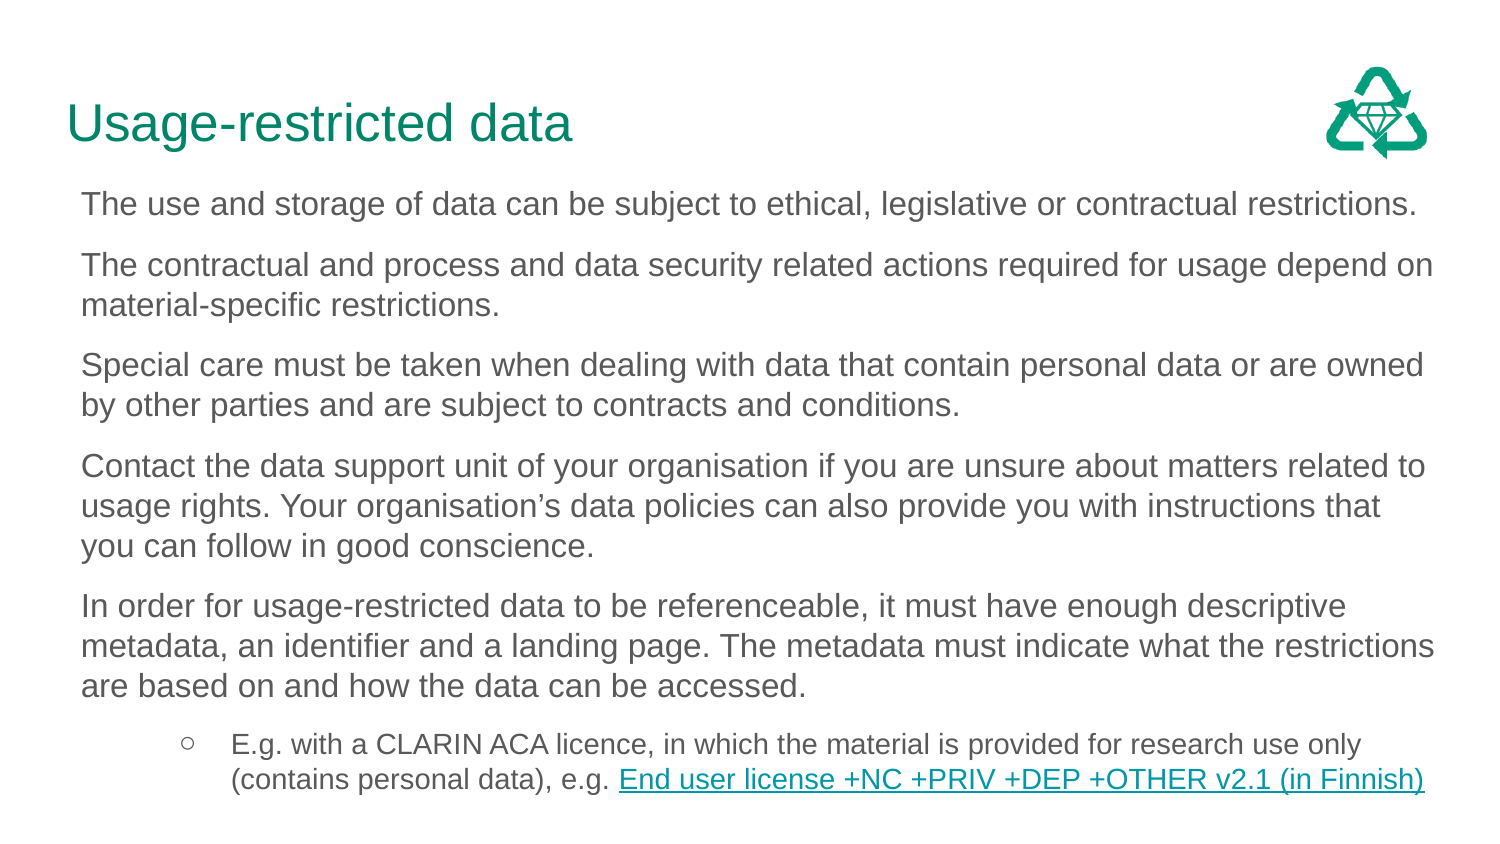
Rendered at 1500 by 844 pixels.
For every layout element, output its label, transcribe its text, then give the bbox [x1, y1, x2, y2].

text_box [1318, 58, 1435, 168]
text_box The use and storage of data can be subject to ethical, legislative or contractual restrictions. The contractual and process and data security related actions required for usage depend on material-specific restrictions. Special care must be taken when dealing with data that contain personal data or are owned by other parties and are subject to contracts and conditions. Contact the data support unit of your organisation if you are unsure about matters related to usage rights. Your organisation’s data policies can also provide you with instructions that you can follow in good conscience. In order for usage-restricted data to be referenceable, it must have enough descriptive metadata, an identifier and a landing page. The metadata must indicate what the restrictions are based on and how the data can be accessed. E.g. with a CLARIN ACA licence, in which the material is provided for research use only (contains personal data), e.g. End user license +NC +PRIV +DEP +OTHER v2.1 (in Finnish) [65, 166, 1457, 811]
title Usage-restricted data [51, 72, 1251, 167]
